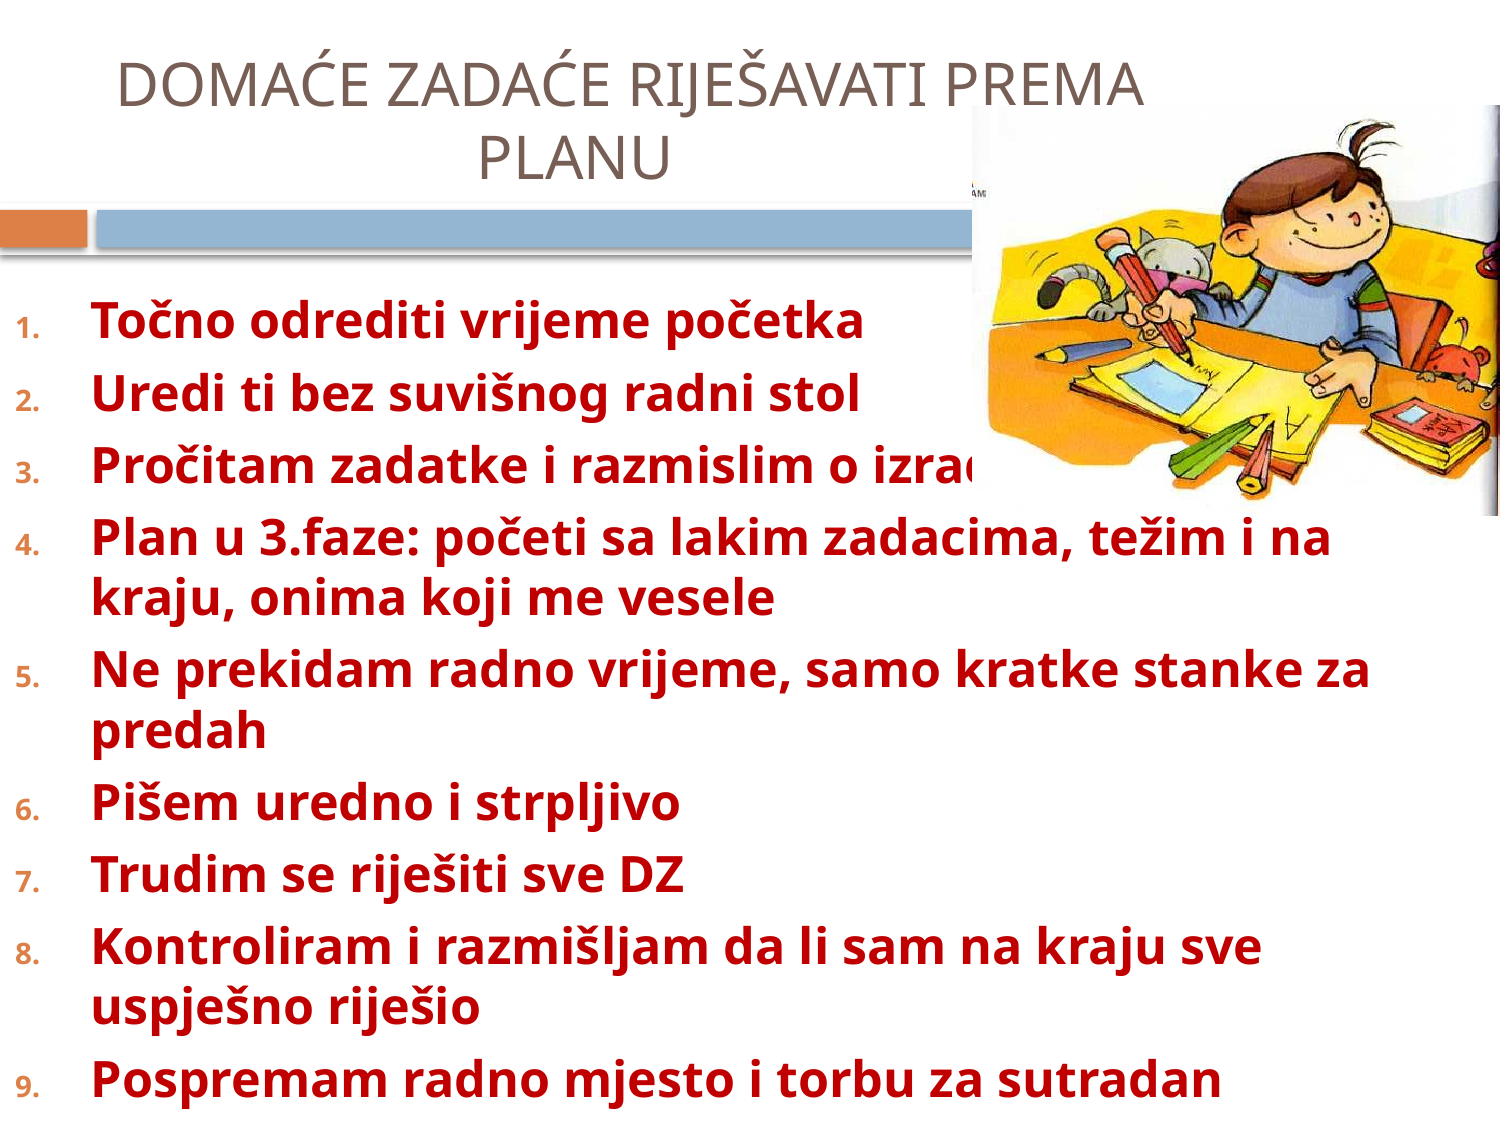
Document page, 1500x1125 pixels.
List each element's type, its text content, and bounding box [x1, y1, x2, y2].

title DOMAĆE ZADAĆE RIJEŠAVATI PREMA PLANU [100, 37, 1439, 201]
picture [972, 105, 1500, 516]
list Točno odrediti vrijeme početka Uredi ti bez suvišnog radni stol Pročitam zadatke i razmislim o izradi Plan u 3.faze: početi sa lakim zadacima, težim i na kraju, onima koji me vesele Ne prekidam radno vrijeme, samo kratke stanke za predah Pišem uredno i strpljivo Trudim se riješiti sve DZ Kontroliram i razmišljam da li sam na kraju sve uspješno riješio Pospremam radno mjesto i torbu za sutradan [0, 281, 1500, 1125]
